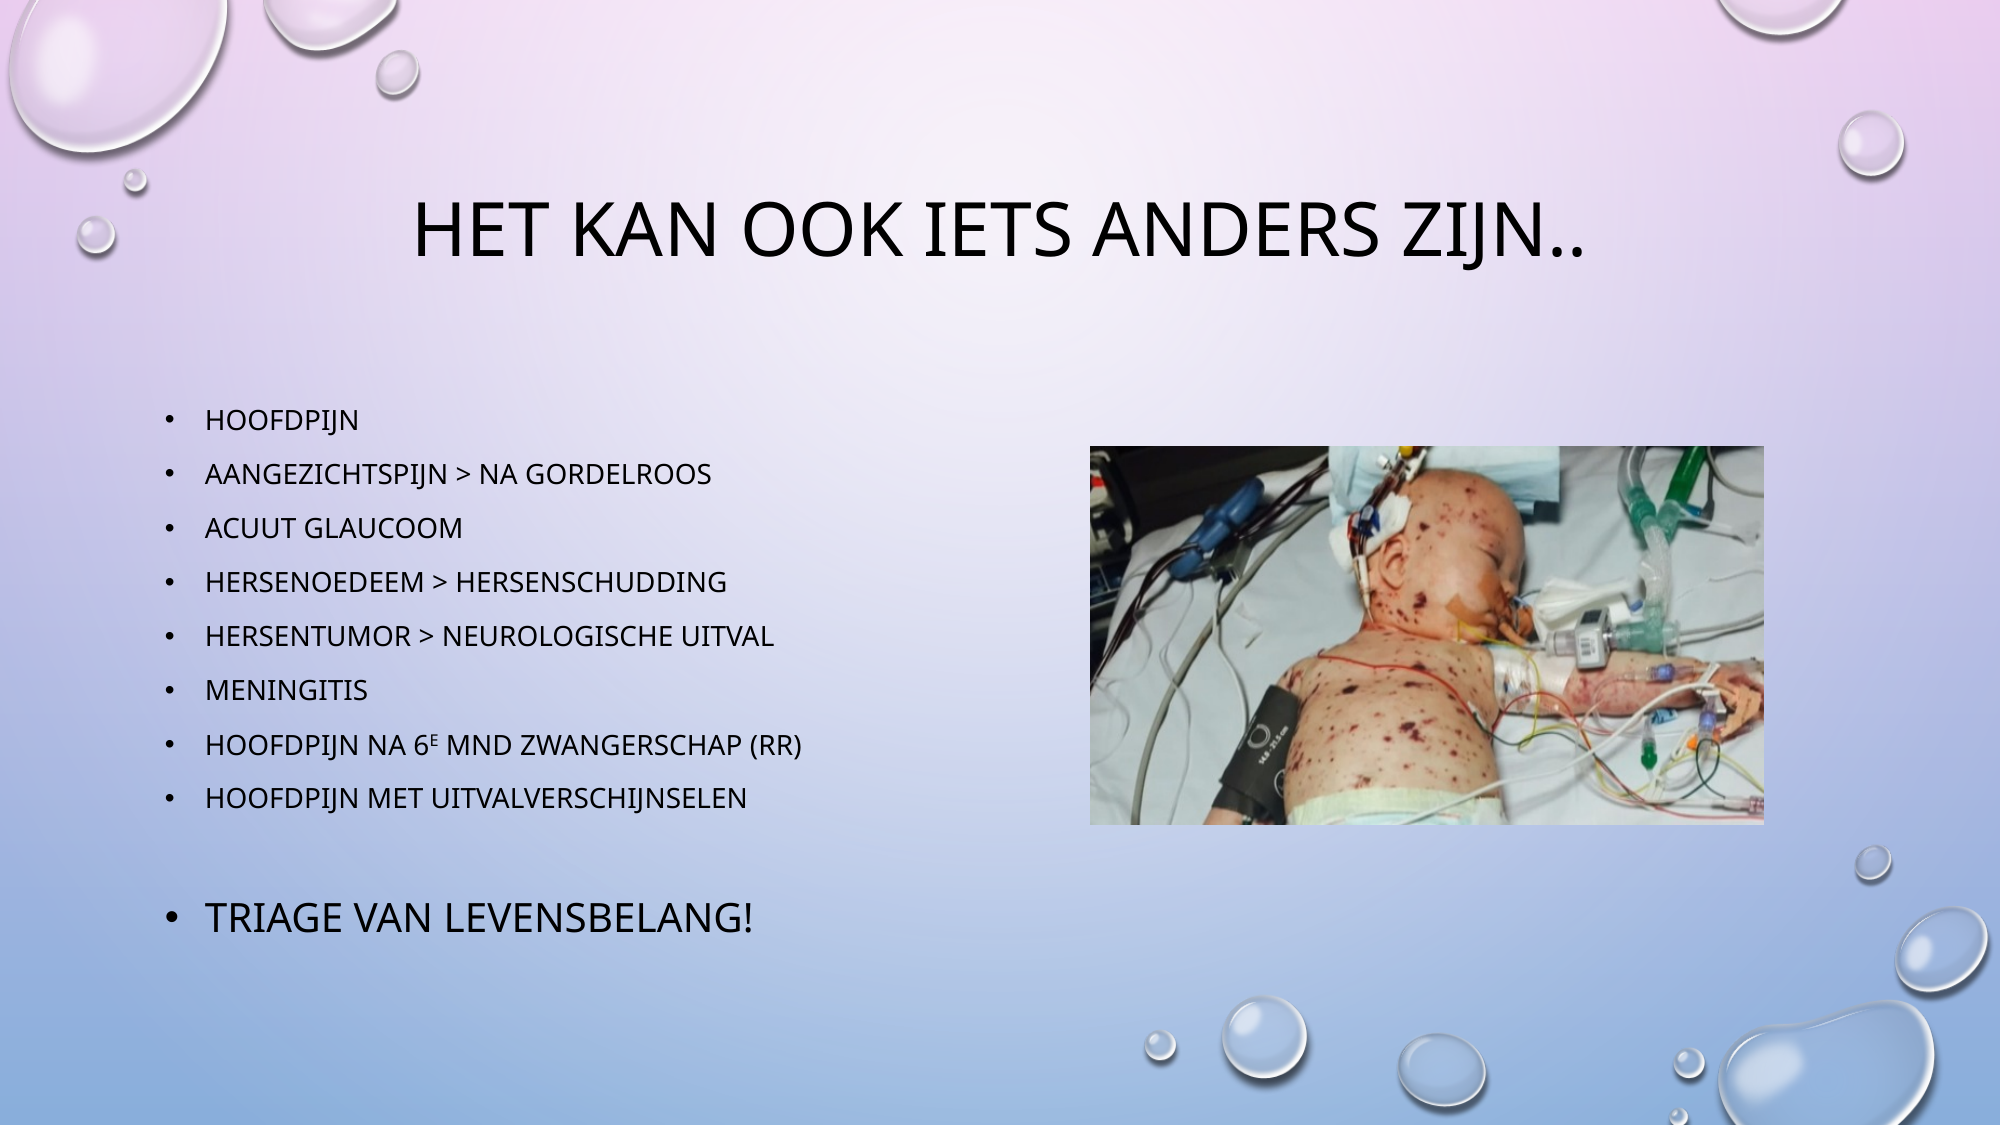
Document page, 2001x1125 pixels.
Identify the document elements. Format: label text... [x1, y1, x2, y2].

title Het kan ook iets anders zijn.. [149, 101, 1851, 364]
picture [0, 0, 2000, 1125]
list Hoofdpijn Aangezichtspijn > na gordelroos Acuut glaucoom Hersenoedeem > hersenschudding Hersentumor > neurologische uitval Meningitis Hoofdpijn na 6e mnd zwangerschap (RR) Hoofdpijn met uitvalverschijnselen Triage van levensbelang! [149, 388, 1850, 950]
